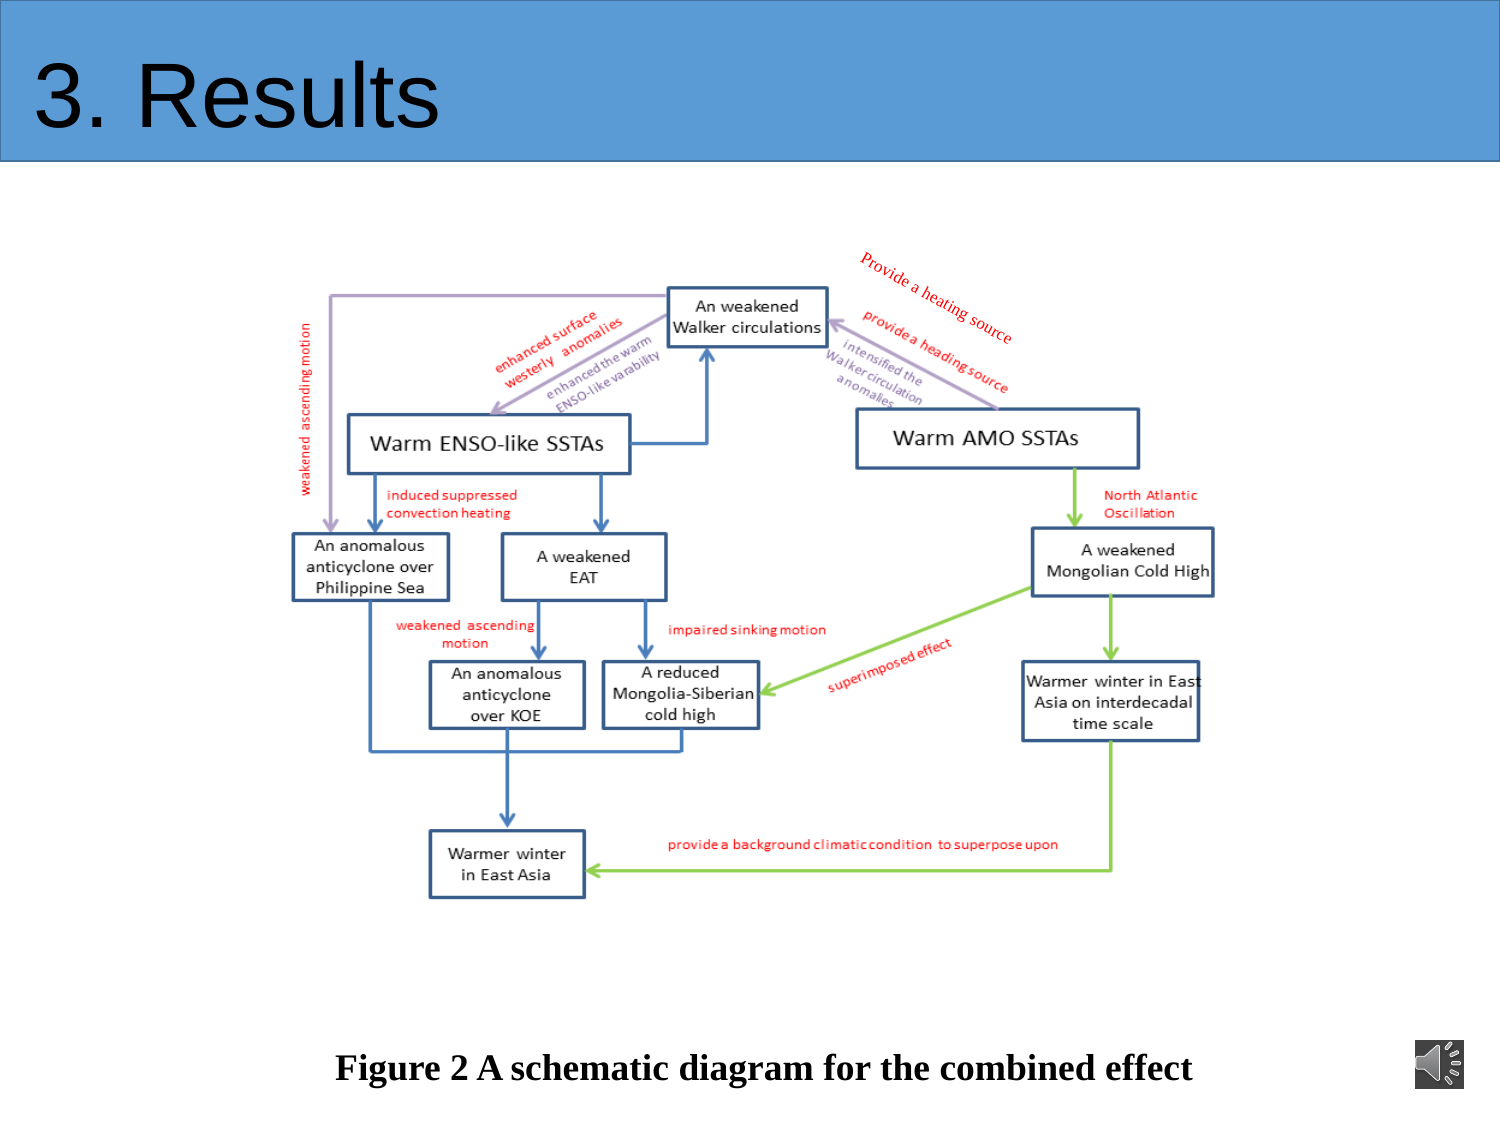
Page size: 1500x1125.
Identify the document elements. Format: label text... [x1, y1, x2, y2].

picture [1414, 1039, 1465, 1090]
picture [157, 215, 1311, 1016]
text_box [0, 0, 1500, 162]
text_box 3. Results [18, 28, 1123, 154]
text_box Figure 2 A schematic diagram for the combined effect [320, 1035, 1311, 1096]
